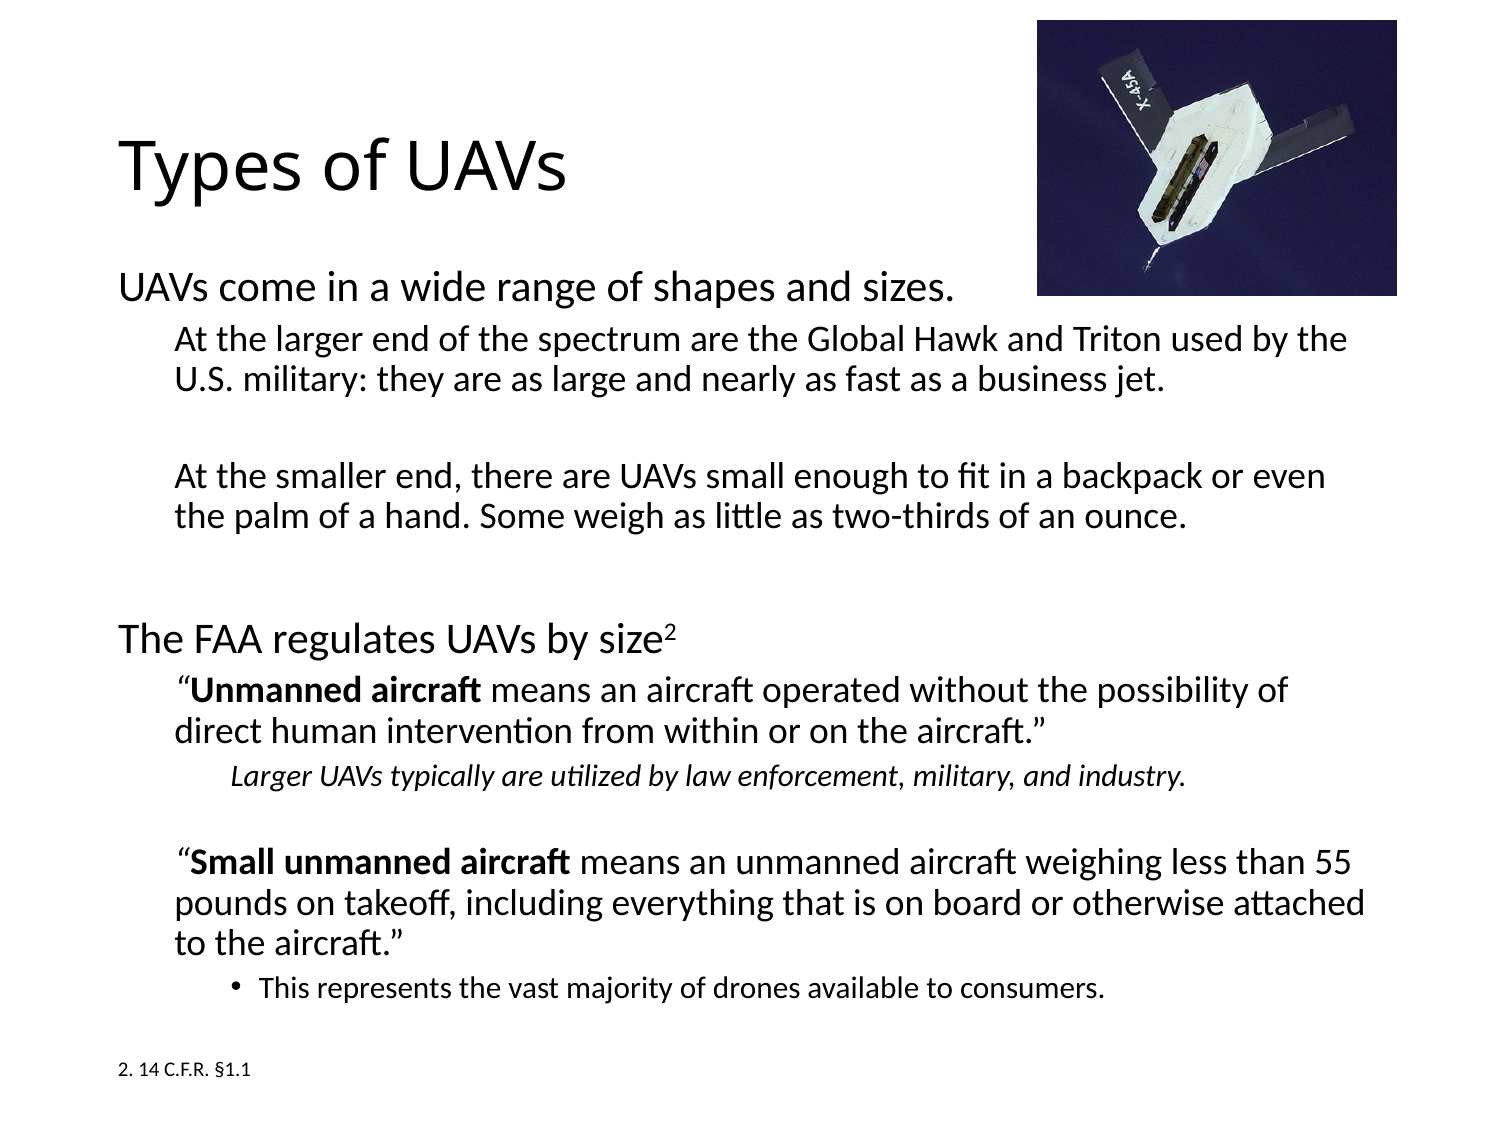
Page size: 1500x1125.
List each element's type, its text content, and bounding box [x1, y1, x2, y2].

picture [1037, 20, 1397, 296]
list UAVs come in a wide range of shapes and sizes. At the larger end of the spectrum are the Global Hawk and Triton used by the U.S. military: they are as large and nearly as fast as a business jet. At the smaller end, there are UAVs small enough to fit in a backpack or even the palm of a hand. Some weigh as little as two-thirds of an ounce. The FAA regulates UAVs by size2 “Unmanned aircraft means an aircraft operated without the possibility of direct human intervention from within or on the aircraft.” Larger UAVs typically are utilized by law enforcement, military, and industry. “Small unmanned aircraft means an unmanned aircraft weighing less than 55 pounds on takeoff, including everything that is on board or otherwise attached to the aircraft.” This represents the vast majority of drones available to consumers. [102, 256, 1398, 1045]
title Types of UAVs [102, 59, 1037, 256]
text_box 2. 14 C.F.R. §1.1 [103, 1048, 1415, 1088]
